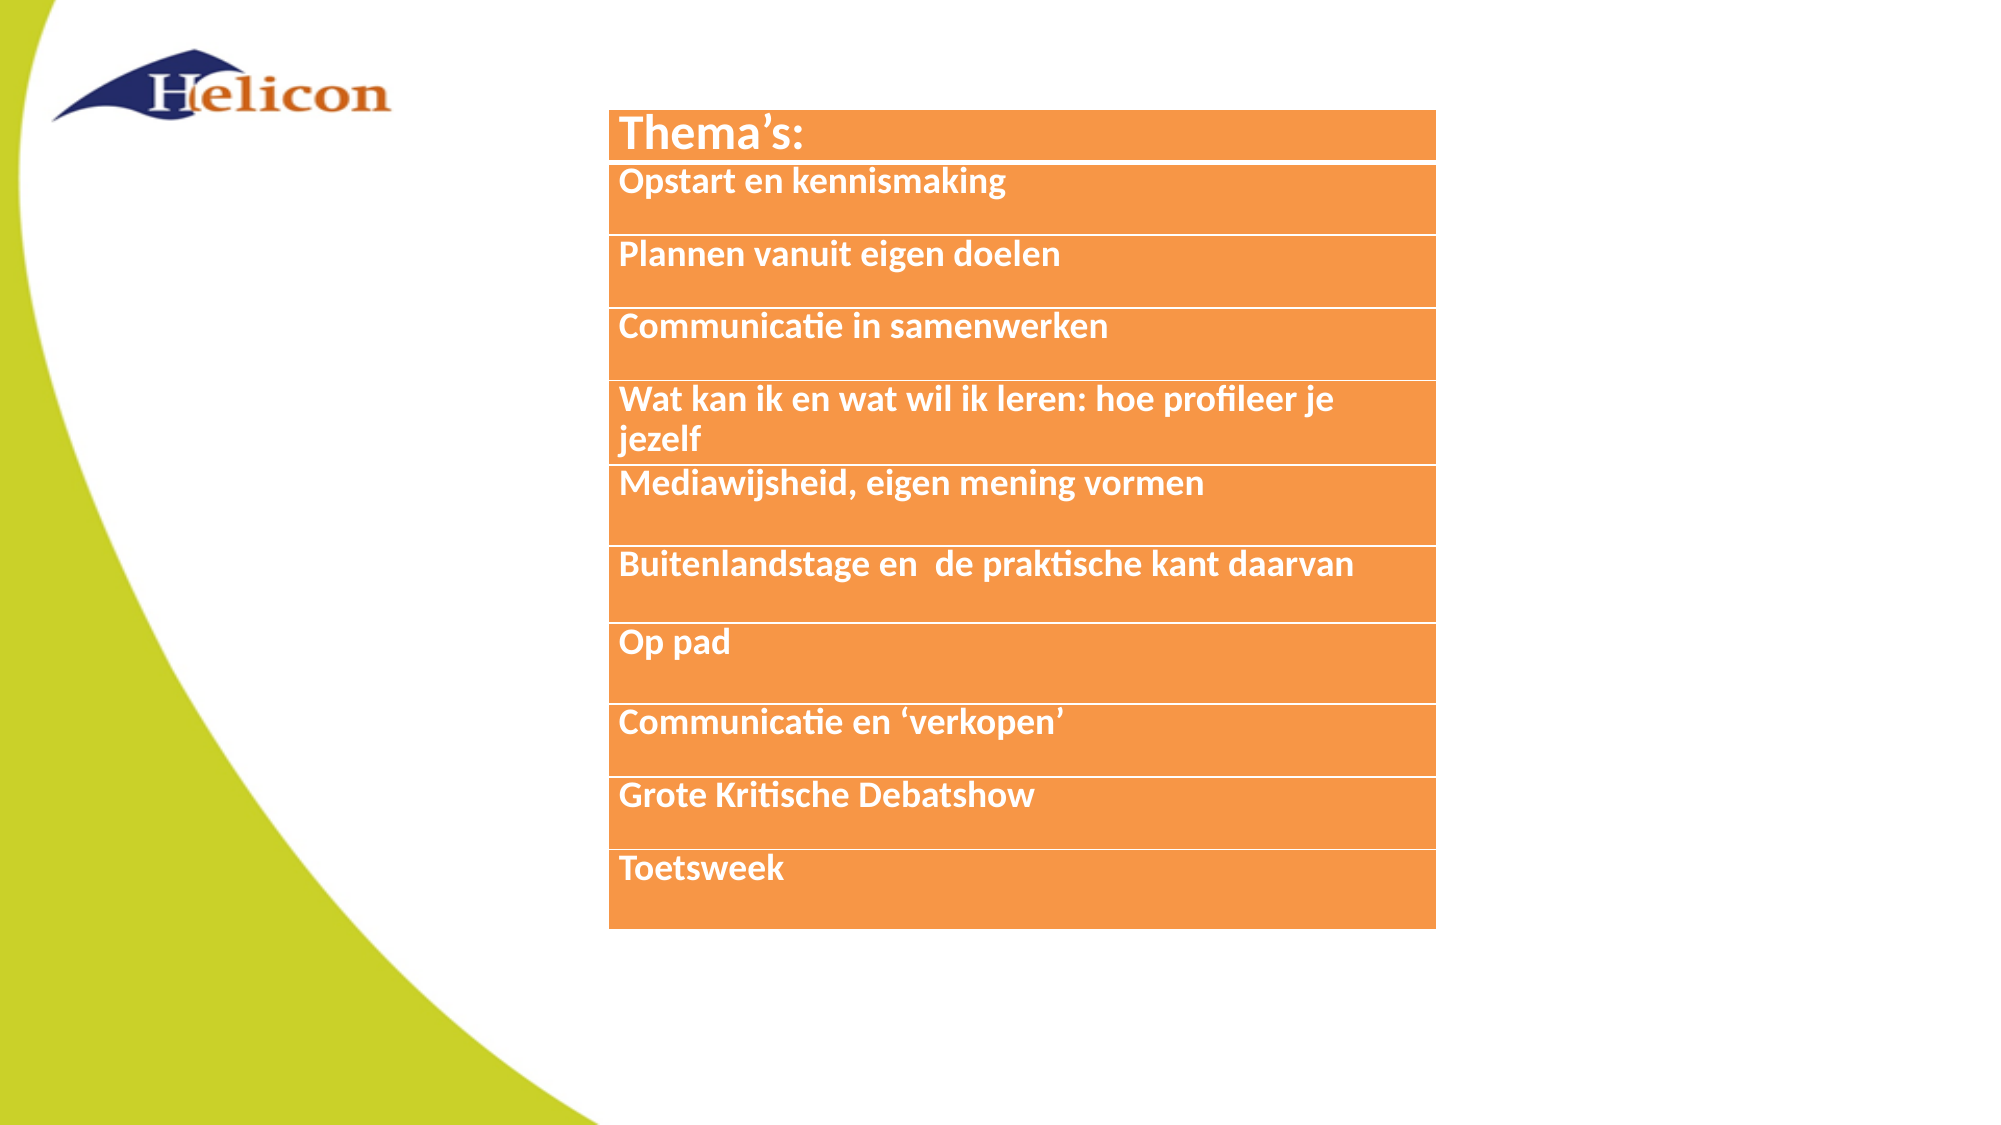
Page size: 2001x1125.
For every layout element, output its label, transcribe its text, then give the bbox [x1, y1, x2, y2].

table_header Thema’s: [609, 110, 1436, 160]
table_cell Buitenlandstage en de praktische kant daarvan [609, 547, 1436, 622]
table_cell Op pad [609, 624, 1436, 703]
table_cell Wat kan ik en wat wil ik leren: hoe profileer je jezelf [609, 381, 1436, 464]
table_cell Plannen vanuit eigen doelen [609, 236, 1436, 307]
table_cell Communicatie en ‘verkopen’ [609, 705, 1436, 776]
table_cell Toetsweek [609, 850, 1436, 929]
table_cell Communicatie in samenwerken [609, 309, 1436, 380]
picture [0, 0, 2000, 1125]
table_cell Grote Kritische Debatshow [609, 778, 1436, 849]
table_cell Opstart en kennismaking [609, 165, 1436, 234]
table_cell Mediawijsheid, eigen mening vormen [609, 466, 1436, 545]
